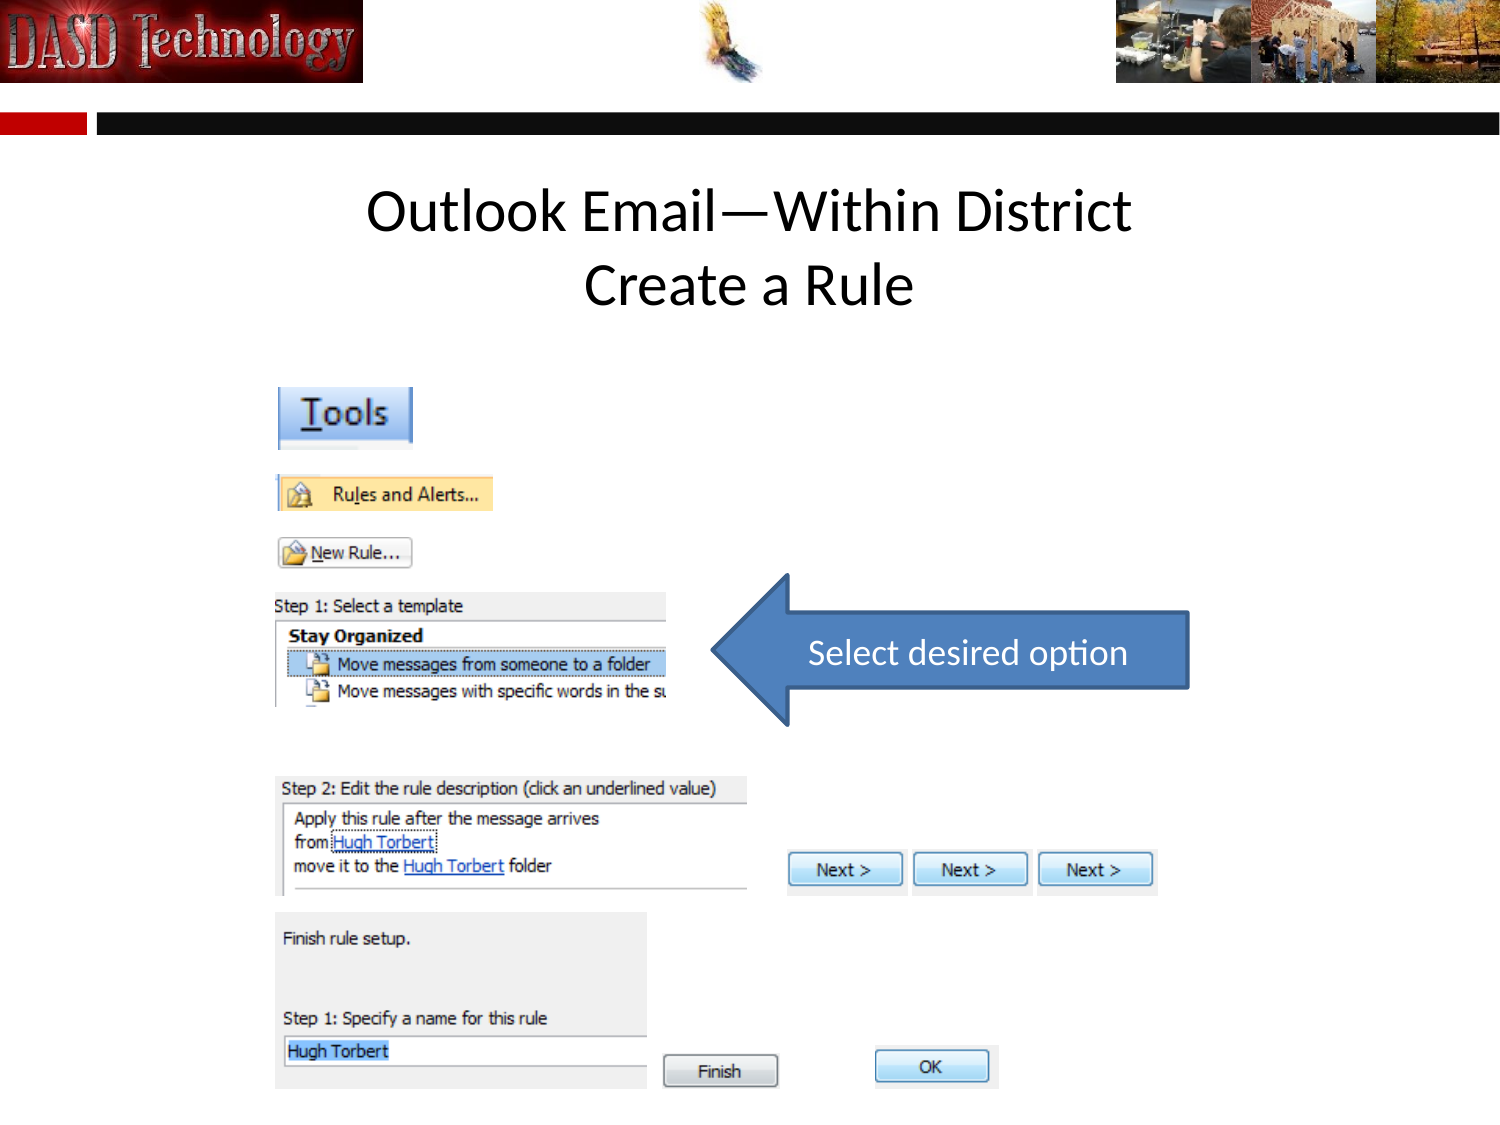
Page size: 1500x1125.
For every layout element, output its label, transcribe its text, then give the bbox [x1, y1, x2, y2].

picture [278, 387, 413, 451]
picture [699, 0, 764, 83]
picture [274, 537, 416, 574]
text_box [1116, 0, 1500, 83]
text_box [274, 912, 999, 1090]
title Outlook Email—Within District Create a Rule [75, 162, 1425, 325]
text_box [274, 776, 1159, 896]
text_box [0, 110, 89, 137]
text_box [95, 110, 1500, 137]
picture [274, 474, 493, 512]
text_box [274, 574, 1188, 726]
picture [0, 0, 363, 84]
